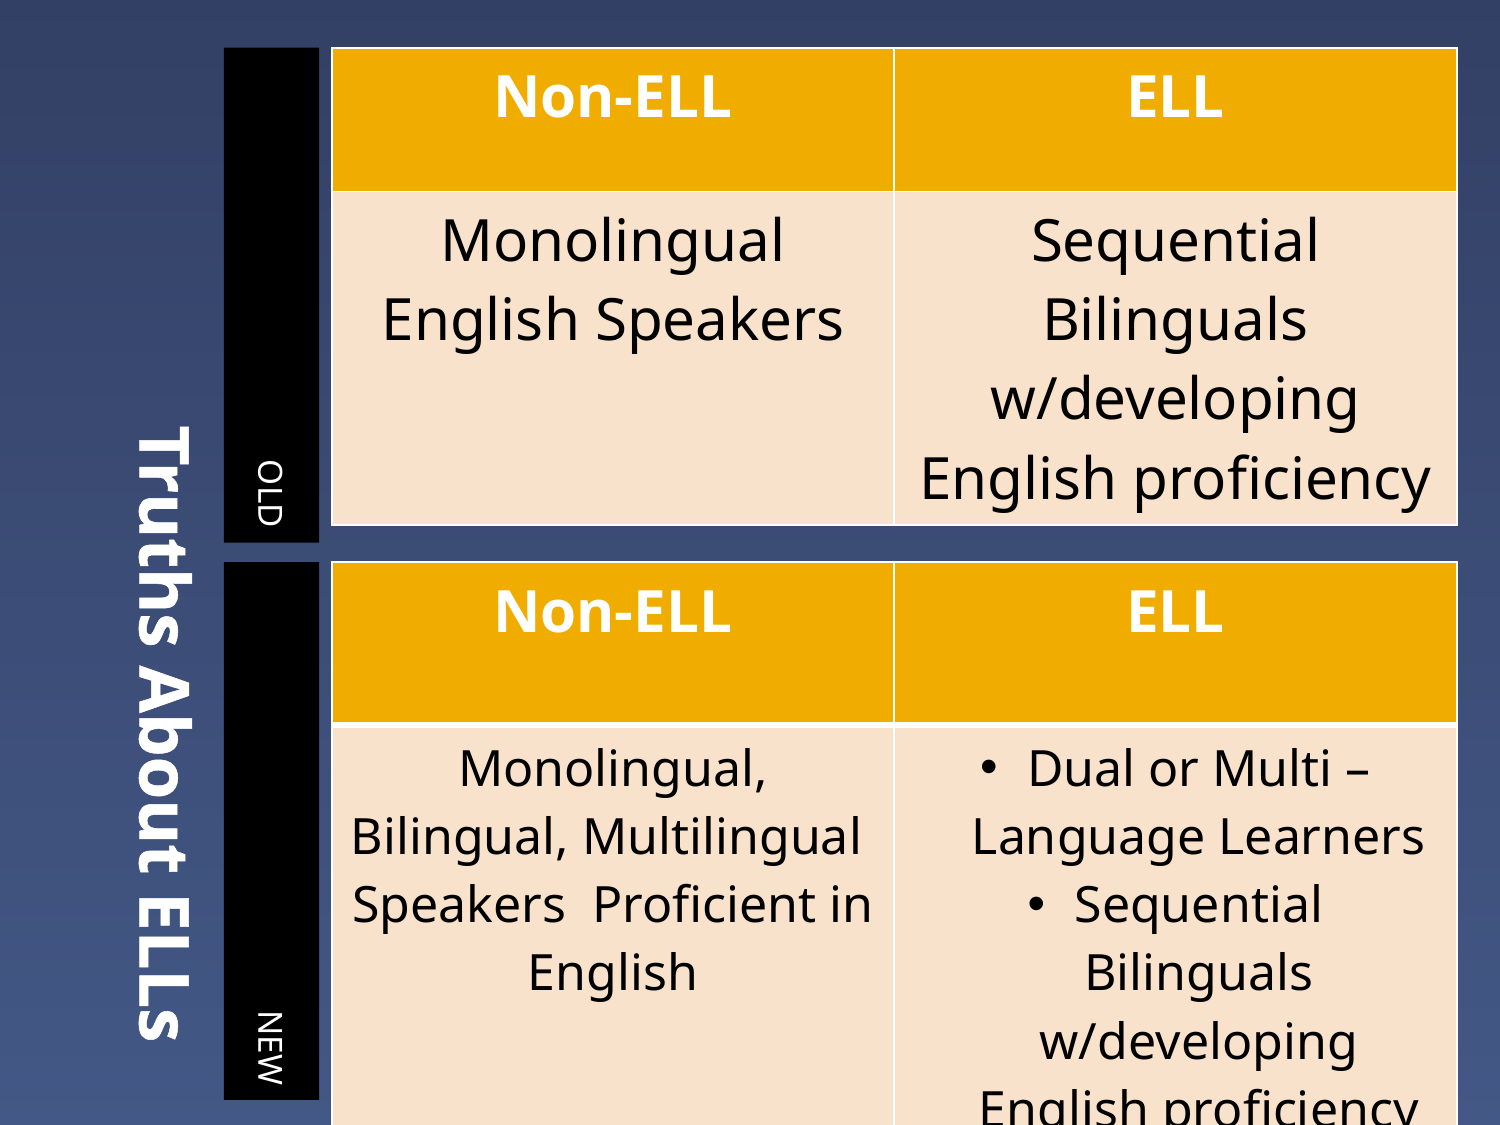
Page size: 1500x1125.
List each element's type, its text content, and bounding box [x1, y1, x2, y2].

table_cell Dual or Multi –Language Learners Sequential Bilinguals w/developing English proficiency [895, 728, 1456, 1125]
table_cell Monolingual, Bilingual, Multilingual Speakers Proficient in English [333, 728, 893, 1125]
table_header Non-ELL [333, 49, 893, 191]
table_header Non-ELL [333, 563, 893, 722]
table_header ELL [895, 563, 1456, 722]
table_header ELL [895, 49, 1456, 191]
list NEW [223, 561, 320, 1101]
list OLD [223, 47, 320, 544]
table_cell Monolingual English Speakers [333, 192, 893, 524]
title Truths About ELLs [40, 47, 216, 1058]
table_cell Sequential Bilinguals w/developing English proficiency [895, 192, 1456, 524]
